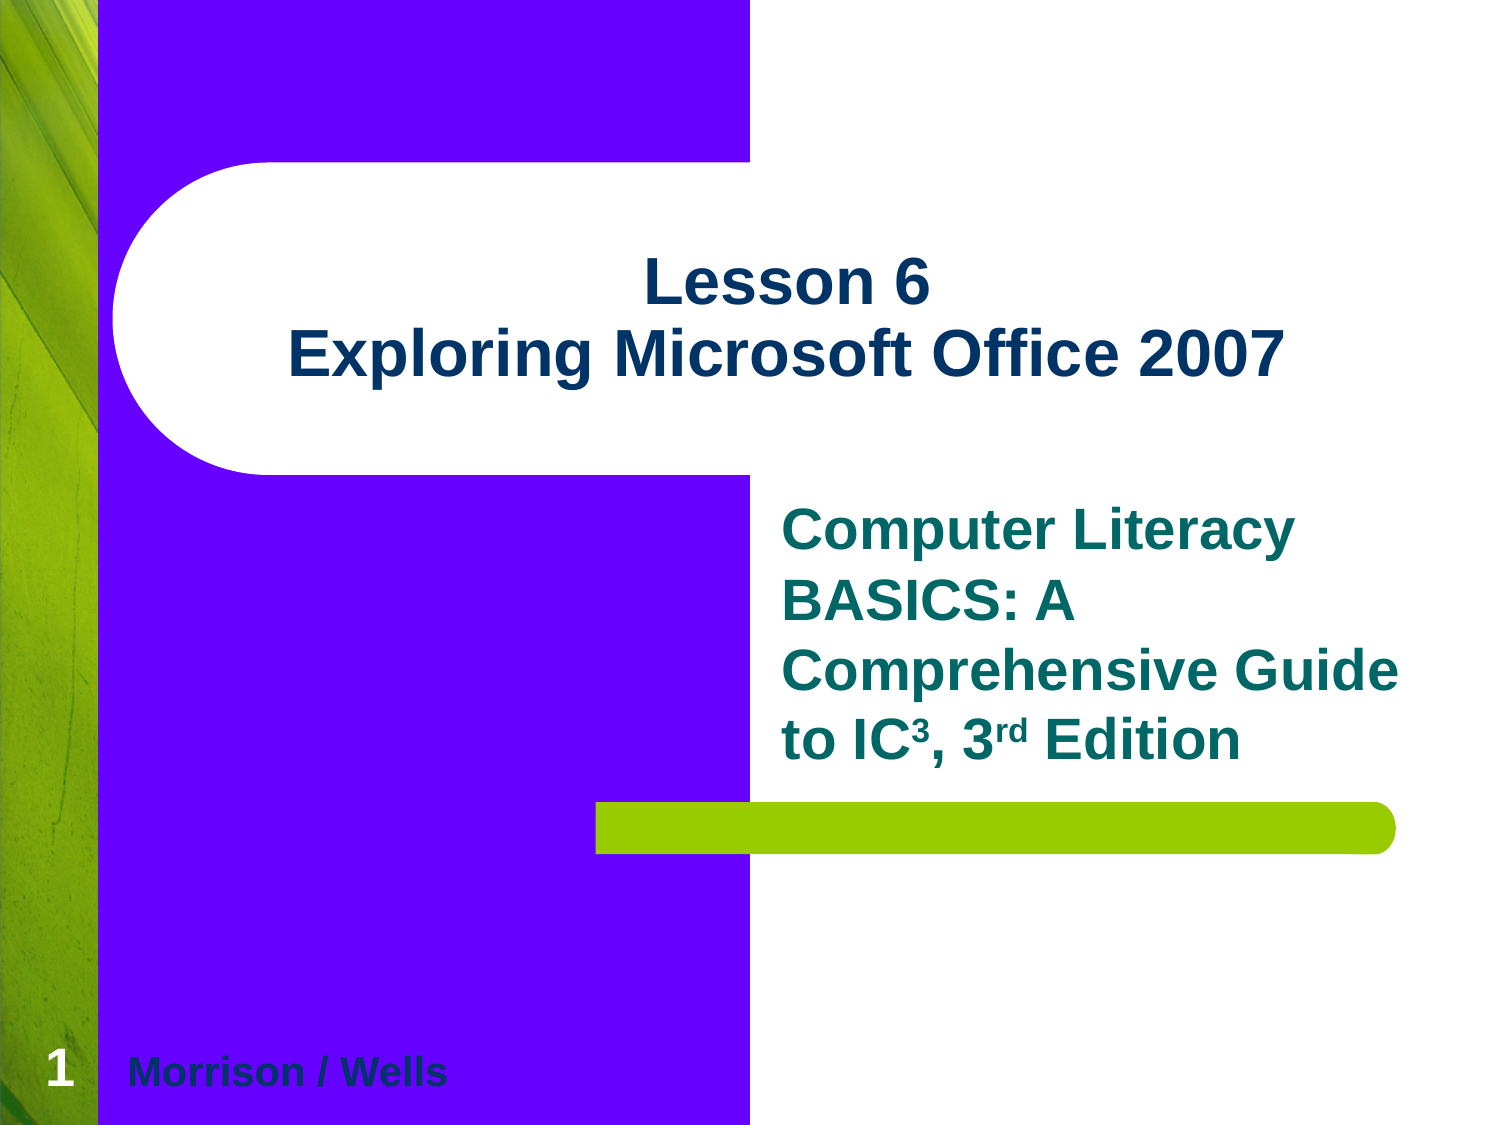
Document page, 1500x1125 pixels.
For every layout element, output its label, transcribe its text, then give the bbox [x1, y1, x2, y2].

picture [0, 0, 98, 1125]
subtitle Computer Literacy BASICS: A Comprehensive Guide to IC3, 3rd Edition [766, 479, 1463, 780]
text_box [99, 1025, 538, 1086]
title Lesson 6 Exploring Microsoft Office 2007 [112, 162, 1463, 476]
text_box Morrison / Wells [112, 1037, 525, 1103]
slide_number 1 [12, 1024, 110, 1106]
